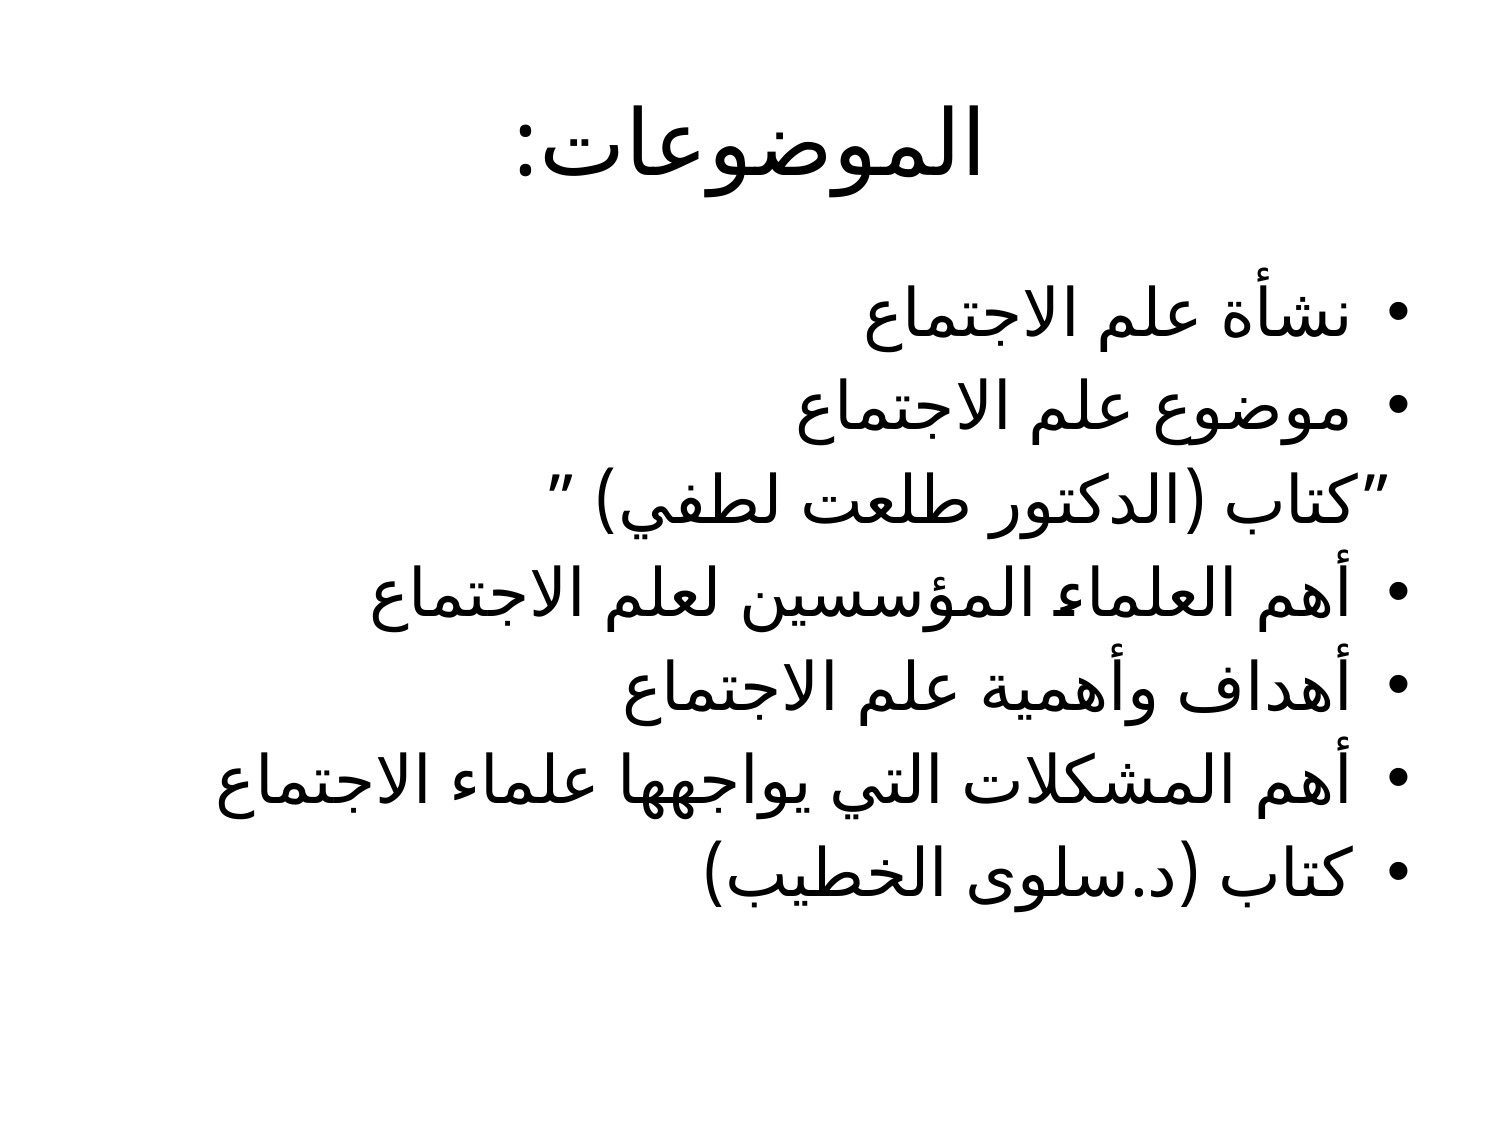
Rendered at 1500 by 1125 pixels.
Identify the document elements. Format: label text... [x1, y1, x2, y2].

list نشأة علم الاجتماع موضوع علم الاجتماع ”كتاب (الدكتور طلعت لطفي) ” أهم العلماء المؤسسين لعلم الاجتماع أهداف وأهمية علم الاجتماع أهم المشكلات التي يواجهها علماء الاجتماع كتاب (د.سلوى الخطيب) [75, 262, 1425, 1005]
title الموضوعات: [75, 45, 1425, 233]
